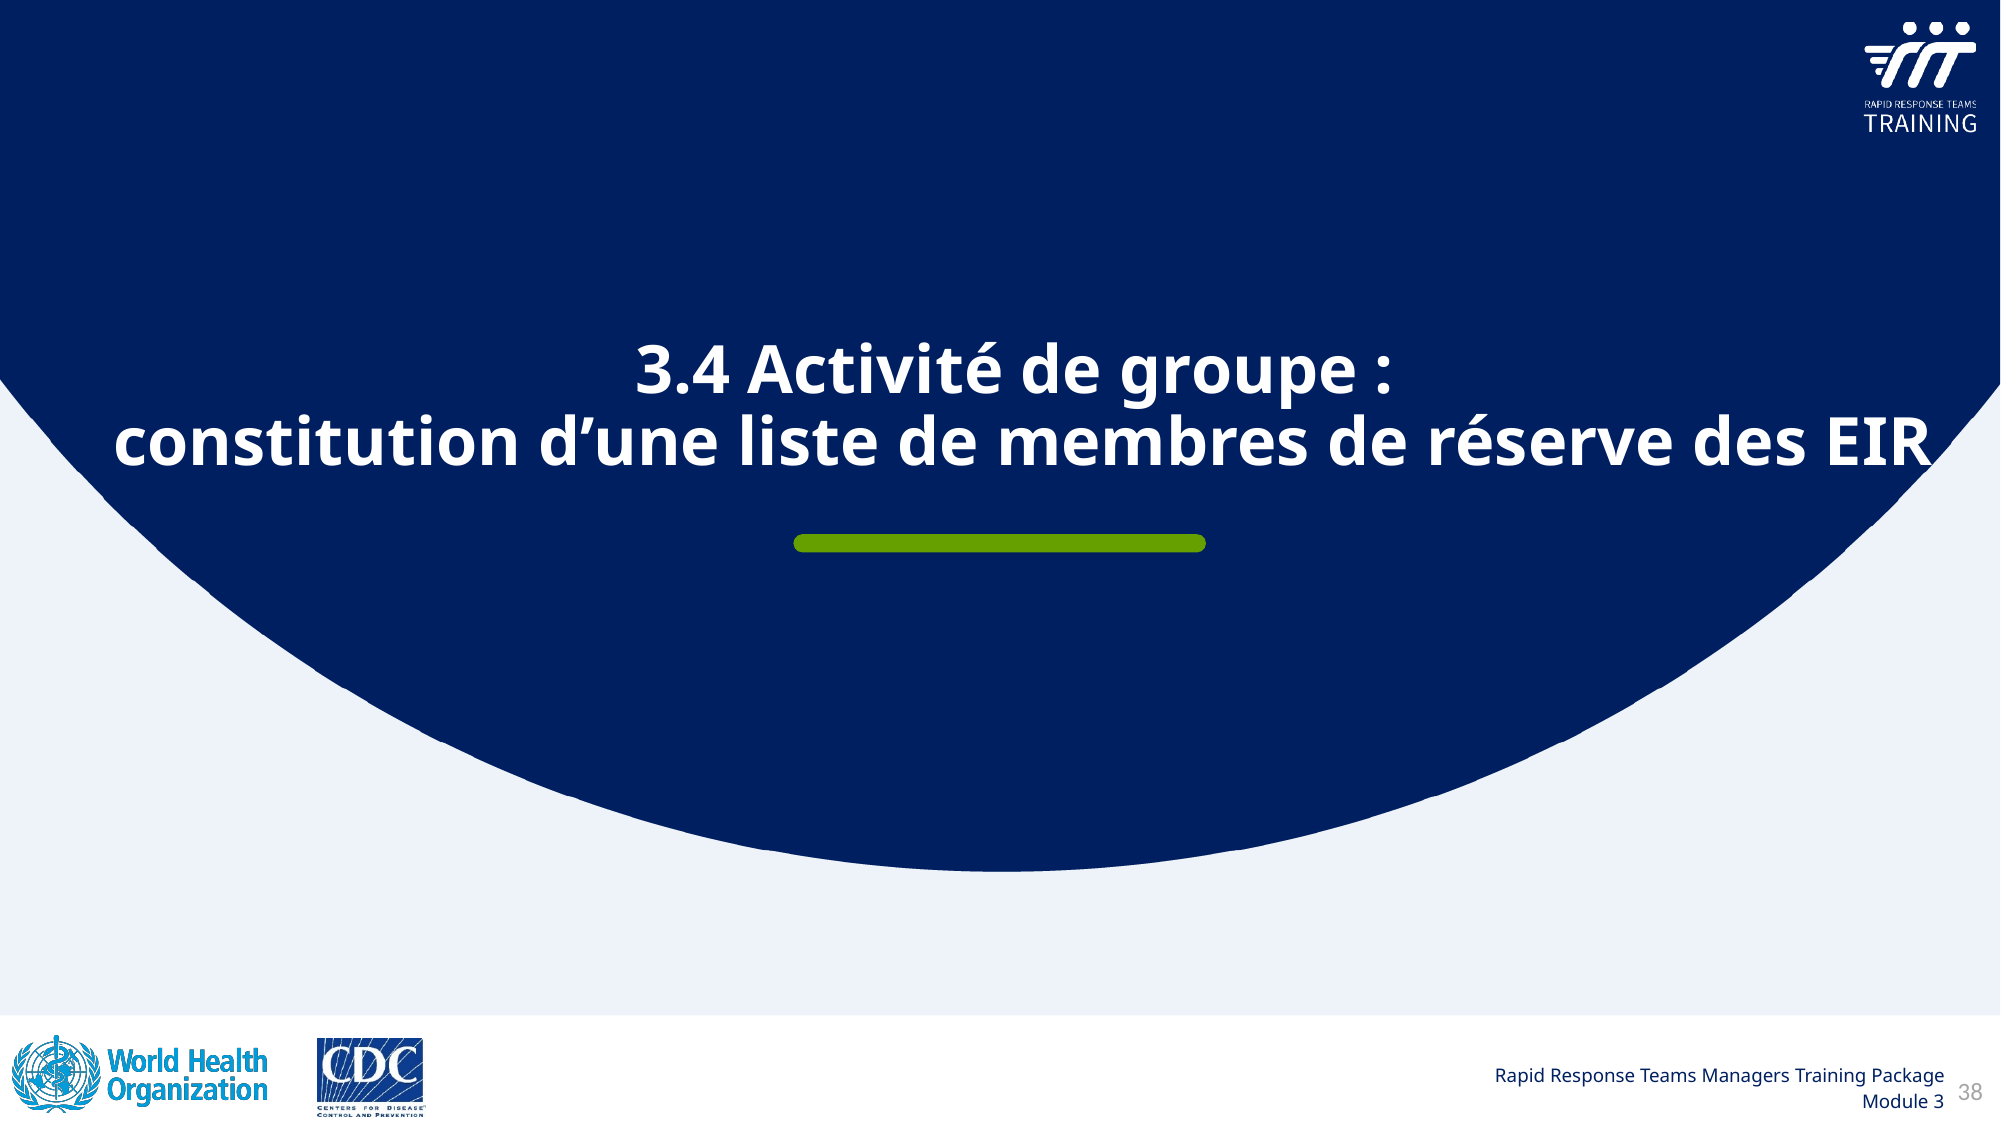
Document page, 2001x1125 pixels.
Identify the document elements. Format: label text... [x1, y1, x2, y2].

picture [0, 0, 2001, 904]
picture [22, 1062, 26, 1077]
list 3.4 Activité de groupe : constitution d’une liste de membres de réserve des EIR [92, 253, 1955, 562]
picture [40, 1062, 47, 1070]
picture [71, 1053, 90, 1091]
slide_number 38 [1907, 1068, 1999, 1125]
picture [36, 1088, 78, 1105]
picture [46, 1056, 54, 1062]
picture [50, 1108, 62, 1113]
picture [24, 1054, 36, 1087]
picture [317, 1038, 426, 1117]
picture [30, 1083, 37, 1091]
picture [59, 1035, 267, 1113]
picture [12, 1035, 54, 1068]
picture [12, 1083, 48, 1113]
picture [34, 1054, 43, 1078]
